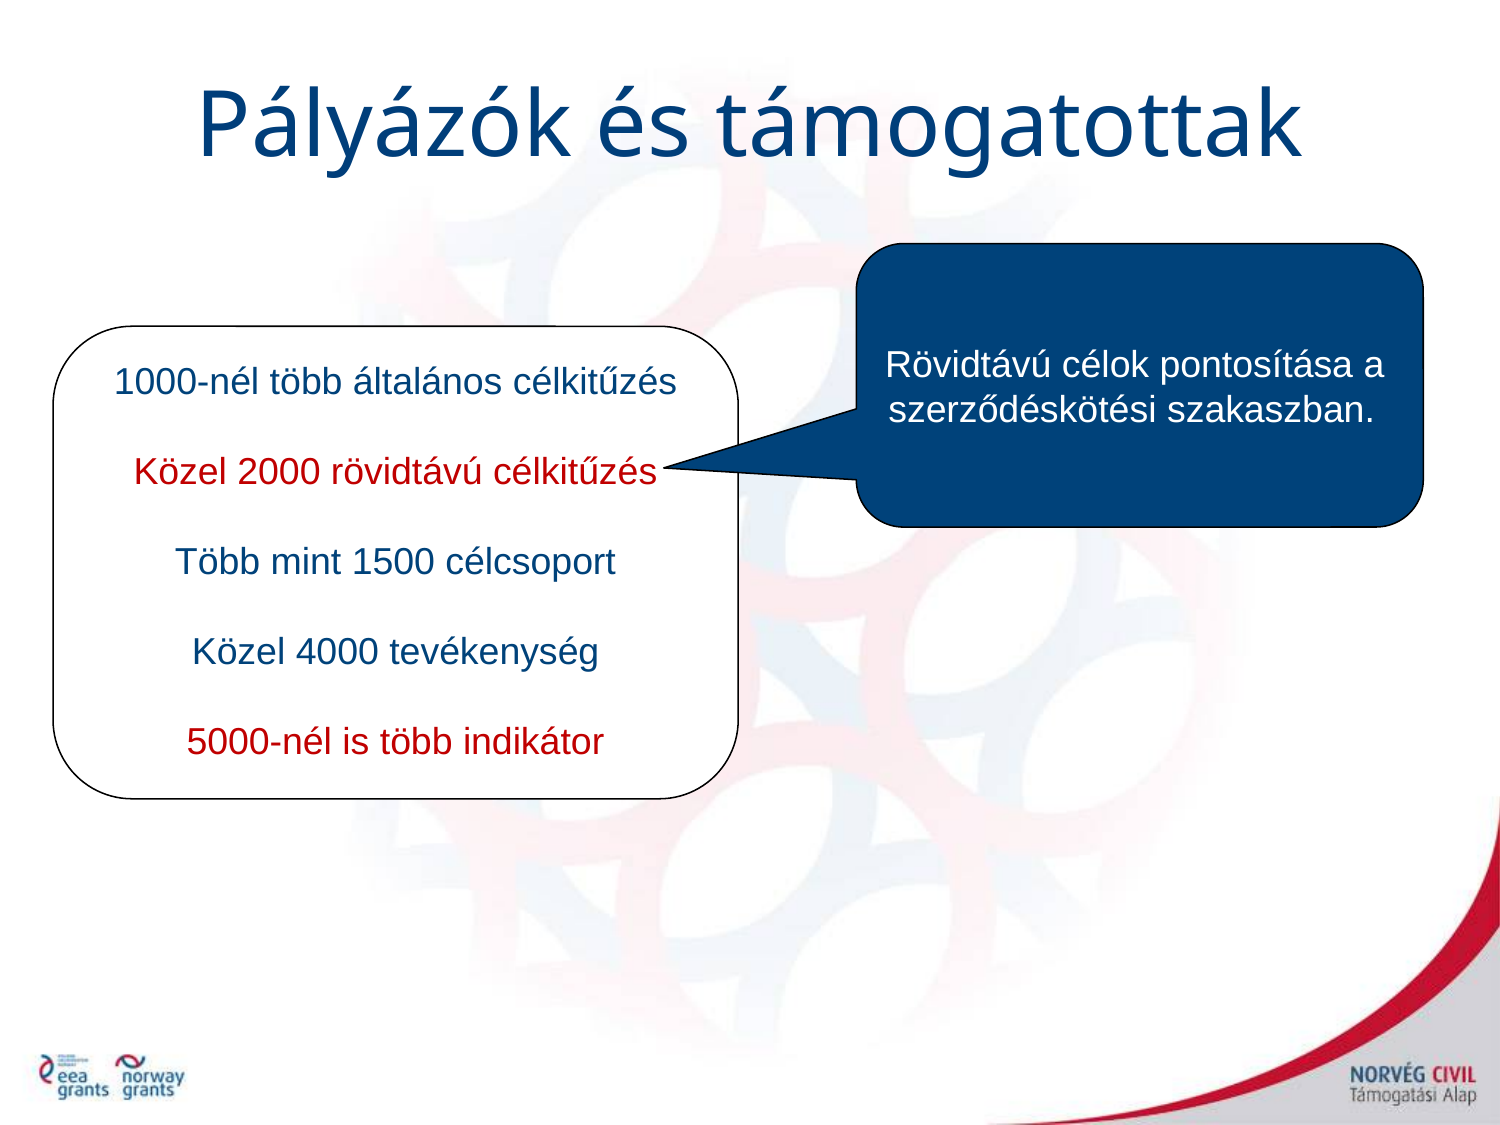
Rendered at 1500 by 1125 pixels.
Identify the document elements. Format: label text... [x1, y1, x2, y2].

picture [0, 0, 1500, 1125]
text_box Pályázók és támogatottak [41, 31, 1459, 208]
text_box [41, 208, 1459, 314]
text_box Rövidtávú célok pontosítása a szerződéskötési szakaszban. [663, 243, 1424, 528]
text_box 1000-nél több általános célkitűzés Közel 2000 rövidtávú célkitűzés Több mint 1500 célcsoport Közel 4000 tevékenység 5000-nél is több indikátor [53, 326, 739, 799]
